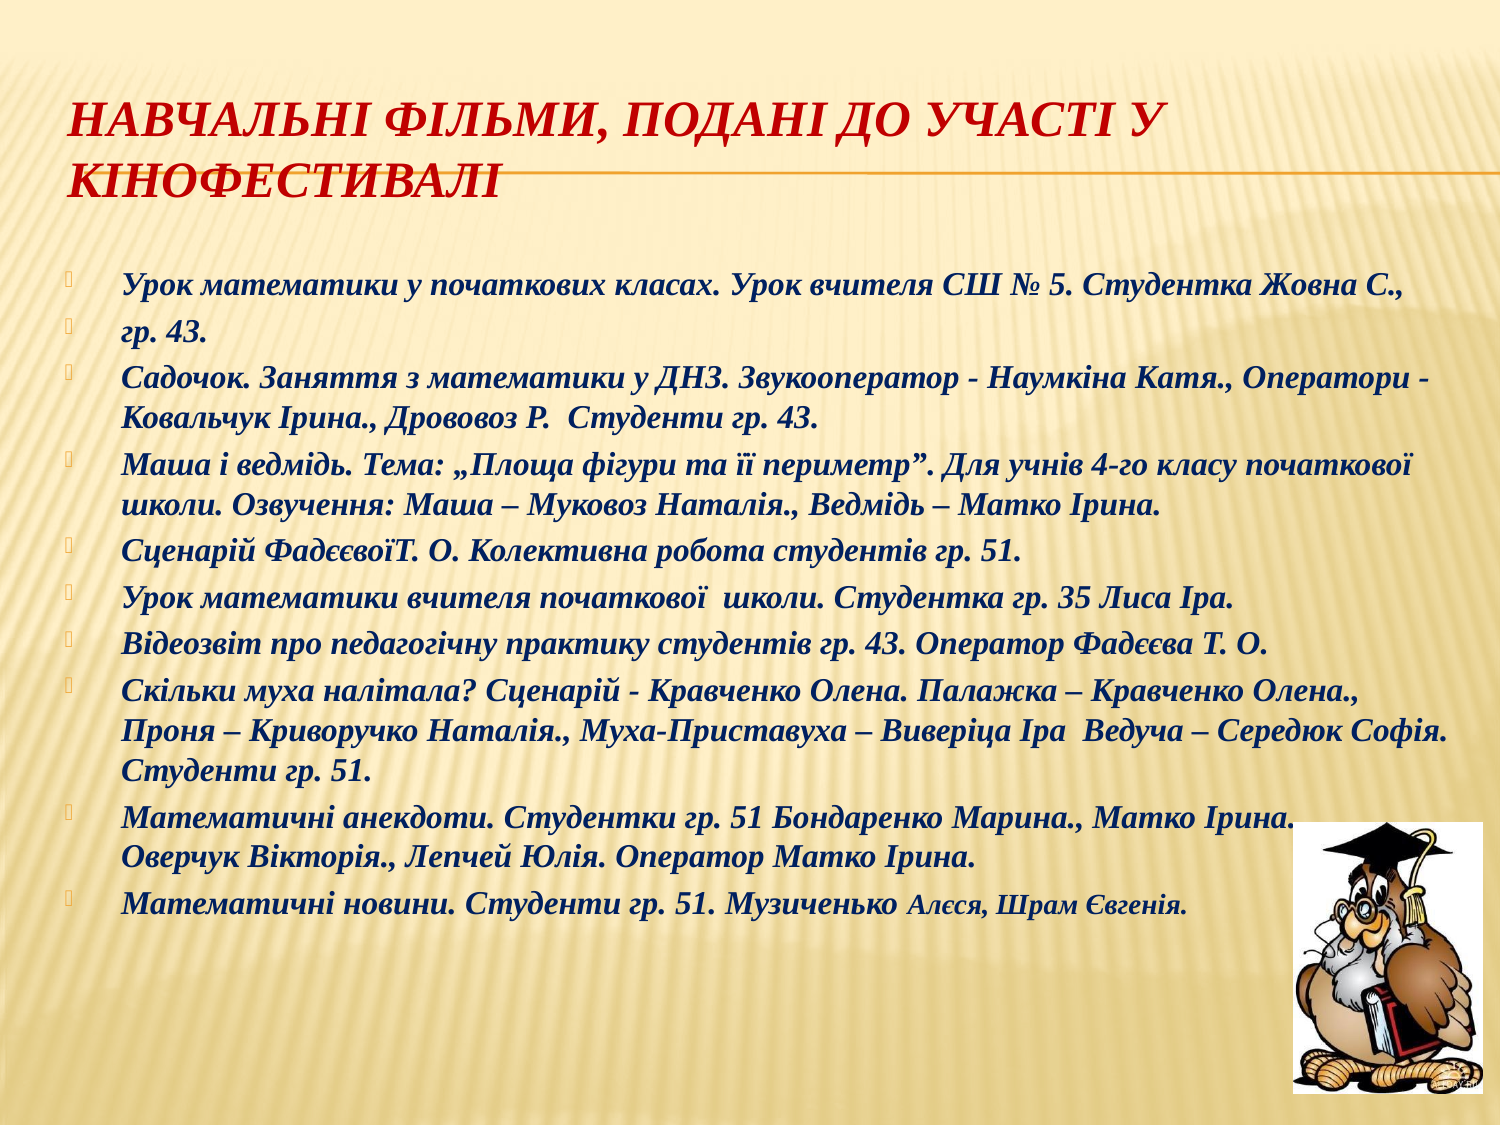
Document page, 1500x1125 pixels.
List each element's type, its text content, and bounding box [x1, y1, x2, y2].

picture [1292, 821, 1483, 1094]
title Навчальні фільми, подані до участі у кінофестивалі [53, 78, 1479, 216]
list Урок математики у початкових класах. Урок вчителя СШ № 5. Студентка Жовна С., гр. 43. Садочок. Заняття з математики у ДНЗ. Звукооператор - Наумкіна Катя., Оператори - Ковальчук Ірина., Дрововоз Р. Студенти гр. 43. Маша і ведмідь. Тема: „Площа фігури та її периметр”. Для учнів 4-го класу початкової школи. Озвучення: Маша – Муковоз Наталія., Ведмідь – Матко Ірина. Сценарій ФадєєвоїТ. О. Колективна робота студентів гр. 51. Урок математики вчителя початкової школи. Студентка гр. 35 Лиса Іра. Відеозвіт про педагогічну практику студентів гр. 43. Оператор Фадєєва Т. О. Скільки муха налітала? Сценарій - Кравченко Олена. Палажка – Кравченко Олена., Проня – Криворучко Наталія., Муха-Приставуха – Виверіца Іра Ведуча – Середюк Софія. Студенти гр. 51. Математичні анекдоти. Студентки гр. 51 Бондаренко Марина., Матко Ірина., Оверчук Вікторія., Лепчей Юлія. Оператор Матко Ірина. Математичні новини. Студенти гр. 51. Музиченько Алєся, Шрам Євгенія. [50, 254, 1475, 998]
